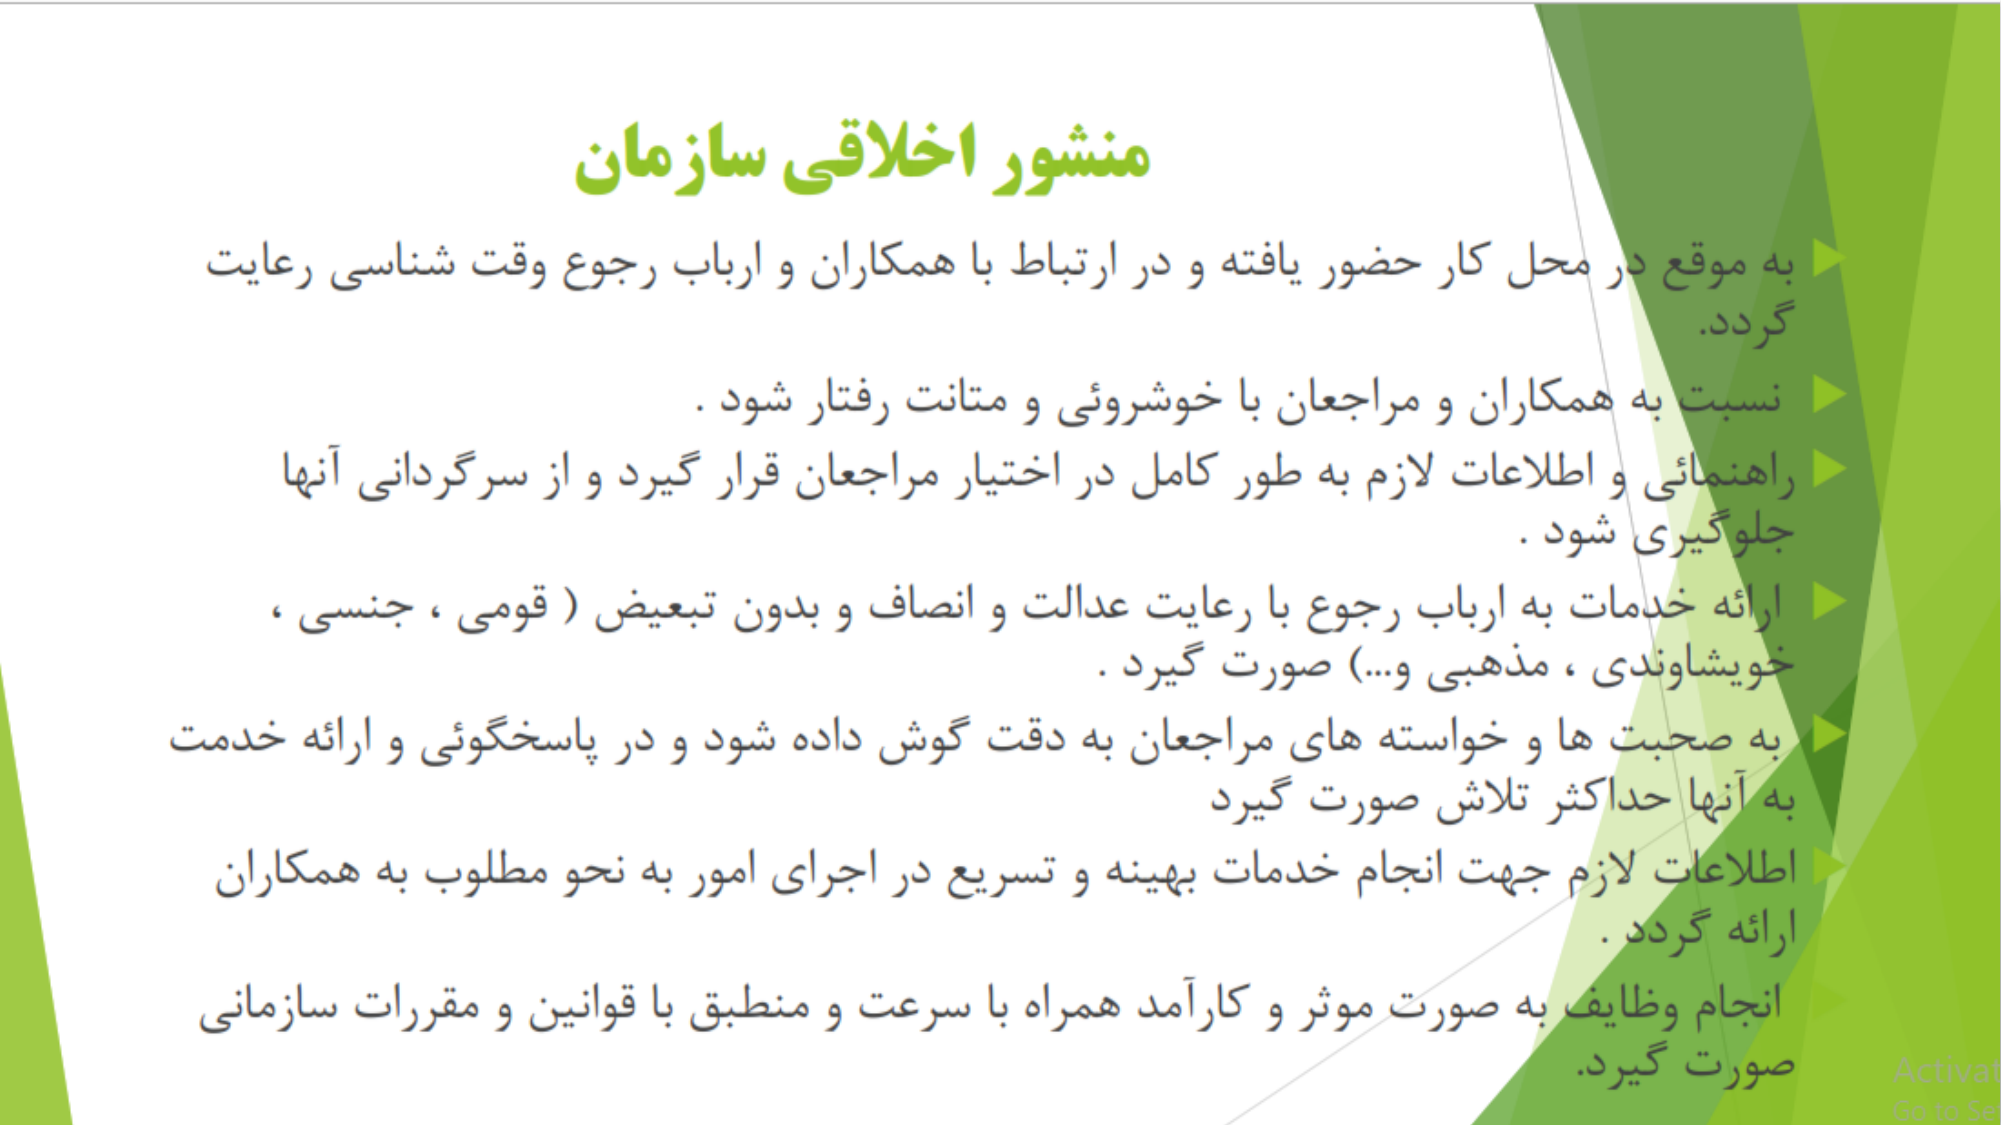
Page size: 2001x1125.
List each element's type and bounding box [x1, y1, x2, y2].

list [0, 0, 2000, 1125]
